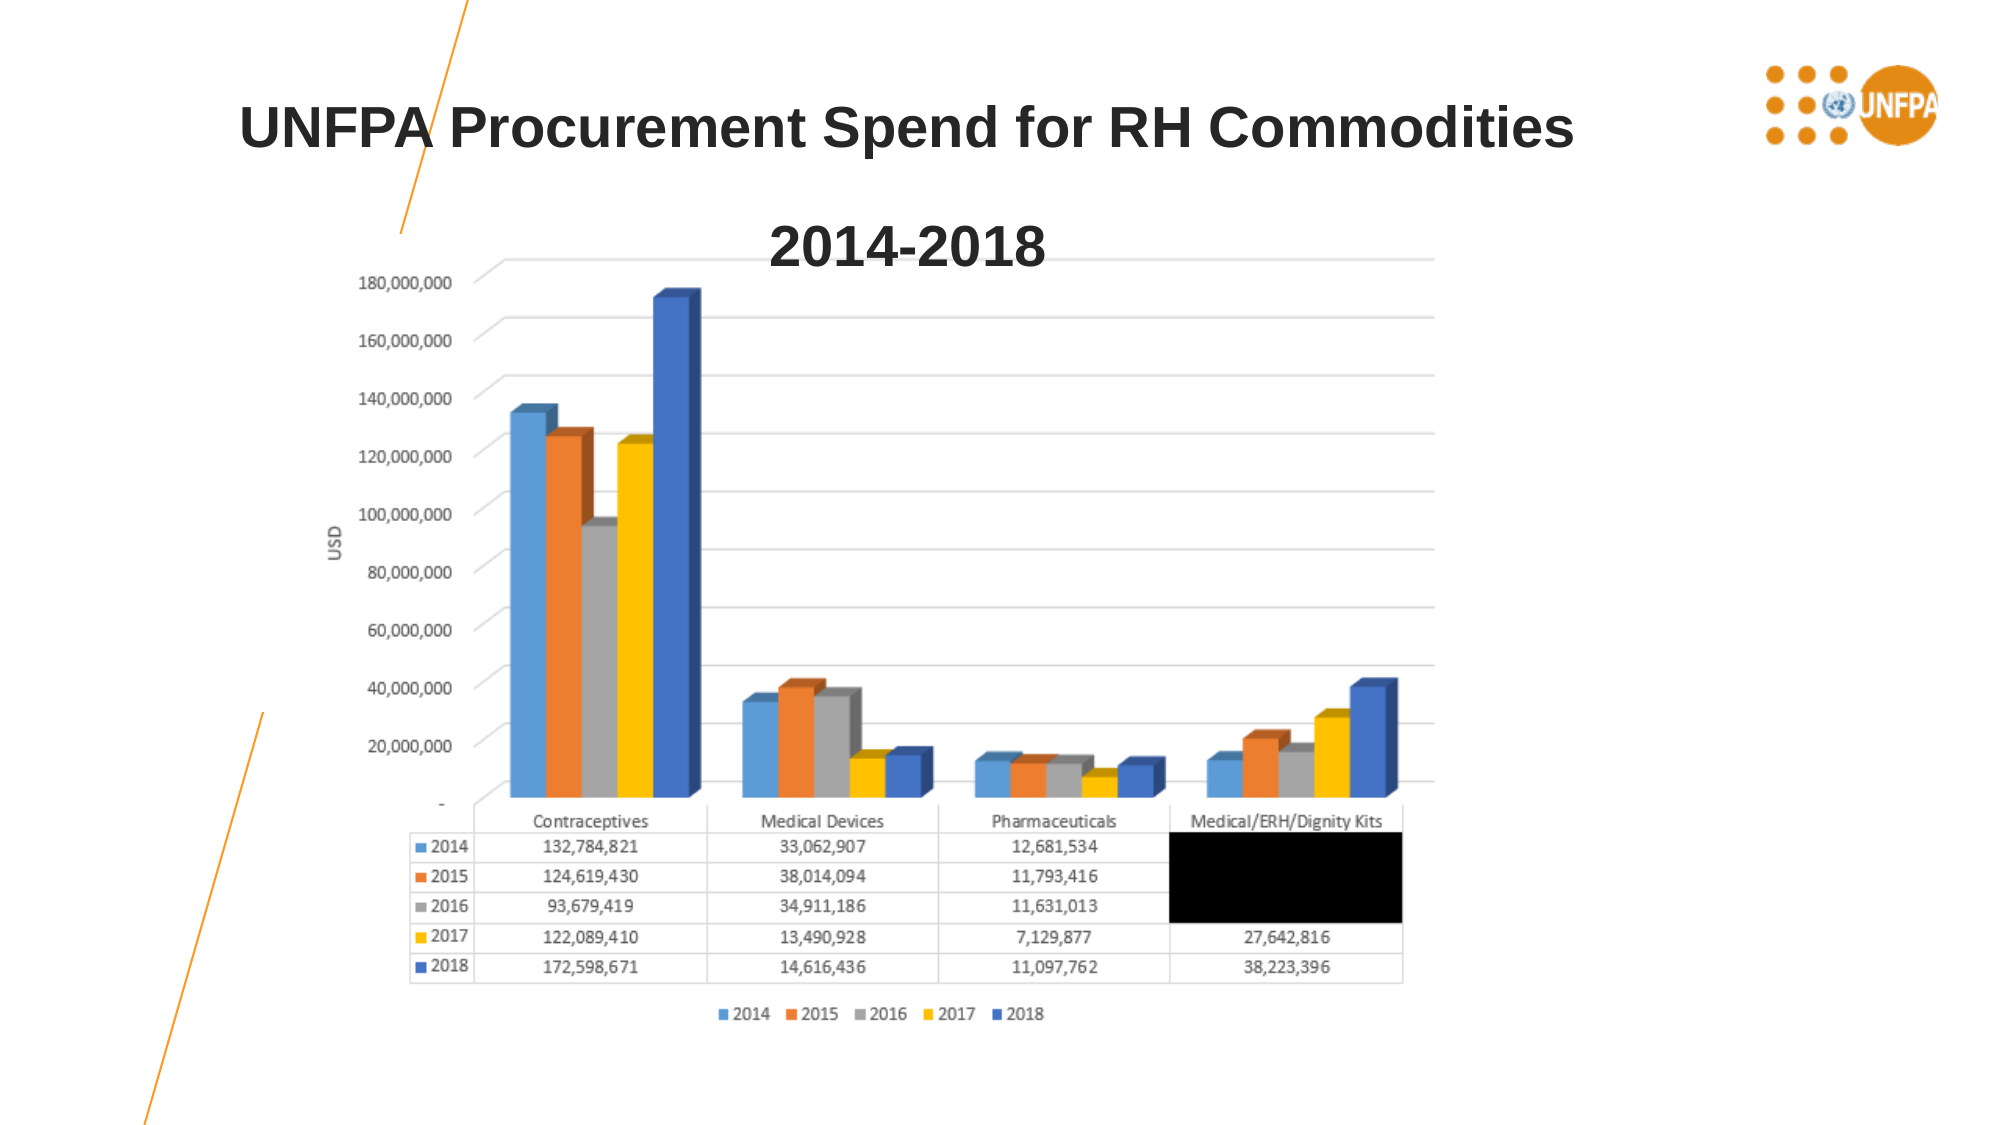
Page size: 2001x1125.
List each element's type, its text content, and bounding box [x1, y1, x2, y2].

text_box UNFPA Procurement Spend for RH Commodities 2014-2018 [177, 150, 1639, 244]
picture [286, 233, 1454, 1031]
picture [1766, 65, 1939, 146]
